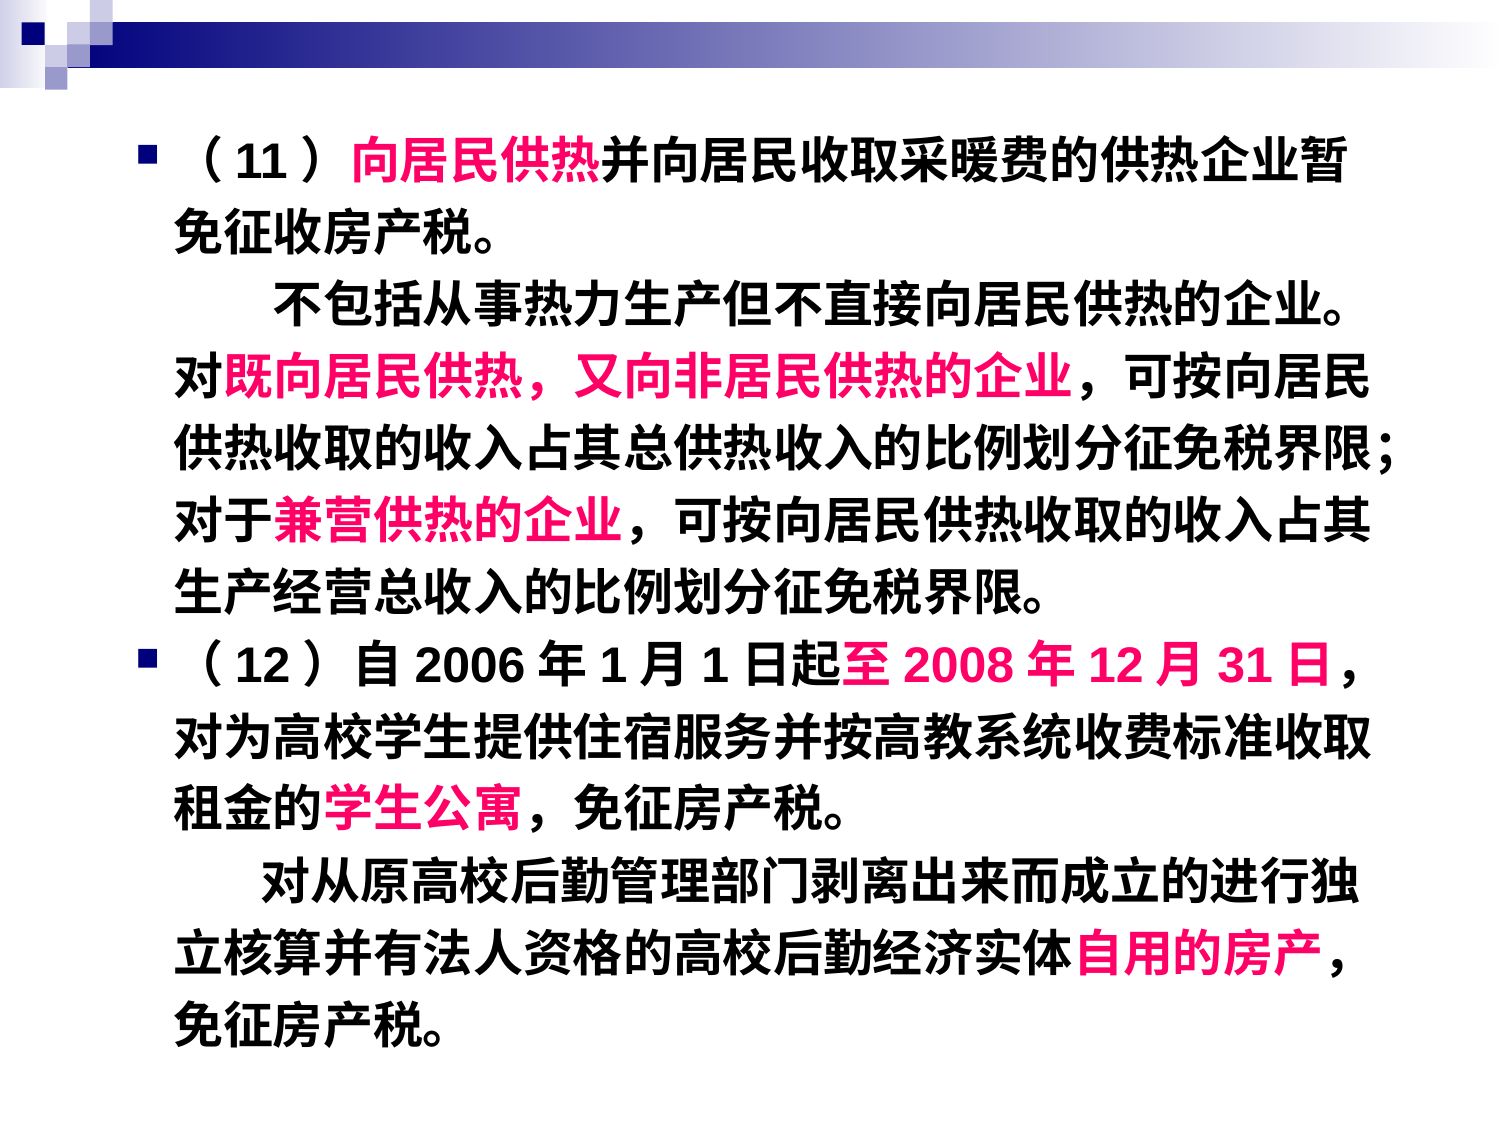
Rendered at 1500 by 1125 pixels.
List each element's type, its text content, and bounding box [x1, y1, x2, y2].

list （11）向居民供热并向居民收取采暖费的供热企业暂免征收房产税。 不包括从事热力生产但不直接向居民供热的企业。对既向居民供热，又向非居民供热的企业，可按向居民供热收取的收入占其总供热收入的比例划分征免税界限；对于兼营供热的企业，可按向居民供热收取的收入占其生产经营总收入的比例划分征免税界限。 （12）自2006年1月1日起至2008年12月31日，对为高校学生提供住宿服务并按高教系统收费标准收取租金的学生公寓，免征房产税。 对从原高校后勤管理部门剥离出来而成立的进行独立核算并有法人资格的高校后勤经济实体自用的房产，免征房产税。 [0, 108, 1413, 882]
